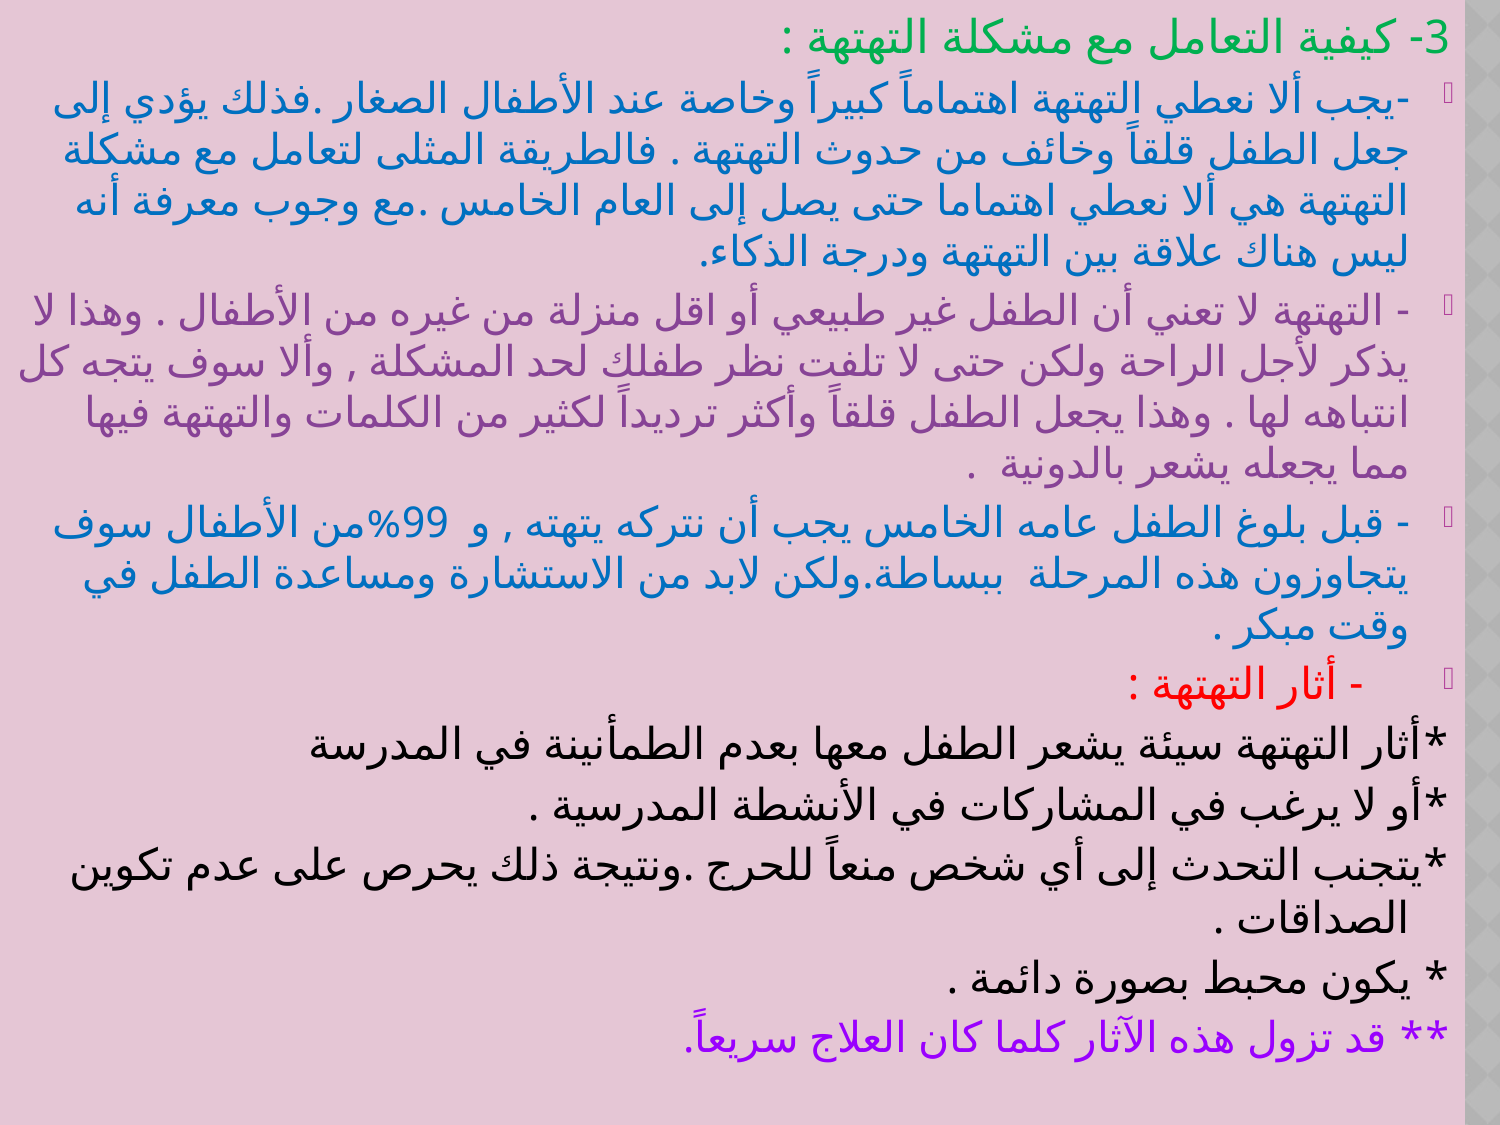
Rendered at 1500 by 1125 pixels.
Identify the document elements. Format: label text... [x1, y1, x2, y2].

list 3- كيفية التعامل مع مشكلة التهتهة : -يجب ألا نعطي التهتهة اهتماماً كبيراً وخاصة عند الأطفال الصغار .فذلك يؤدي إلى جعل الطفل قلقاً وخائف من حدوث التهتهة . فالطريقة المثلى لتعامل مع مشكلة التهتهة هي ألا نعطي اهتماما حتى يصل إلى العام الخامس .مع وجوب معرفة أنه ليس هناك علاقة بين التهتهة ودرجة الذكاء. - التهتهة لا تعني أن الطفل غير طبيعي أو اقل منزلة من غيره من الأطفال . وهذا لا يذكر لأجل الراحة ولكن حتى لا تلفت نظر طفلك لحد المشكلة , وألا سوف يتجه كل انتباهه لها . وهذا يجعل الطفل قلقاً وأكثر ترديداً لكثير من الكلمات والتهتهة فيها مما يجعله يشعر بالدونية . - قبل بلوغ الطفل عامه الخامس يجب أن نتركه يتهته , و 99%من الأطفال سوف يتجاوزون هذه المرحلة ببساطة.ولكن لابد من الاستشارة ومساعدة الطفل في وقت مبكر . - أثار التهتهة : *أثار التهتهة سيئة يشعر الطفل معها بعدم الطمأنينة في المدرسة *أو لا يرغب في المشاركات في الأنشطة المدرسية . *يتجنب التحدث إلى أي شخص منعاً للحرج .ونتيجة ذلك يحرص على عدم تكوين الصداقات . * يكون محبط بصورة دائمة . ** قد تزول هذه الآثار كلما كان العلاج سريعاً. [0, 0, 1465, 1125]
